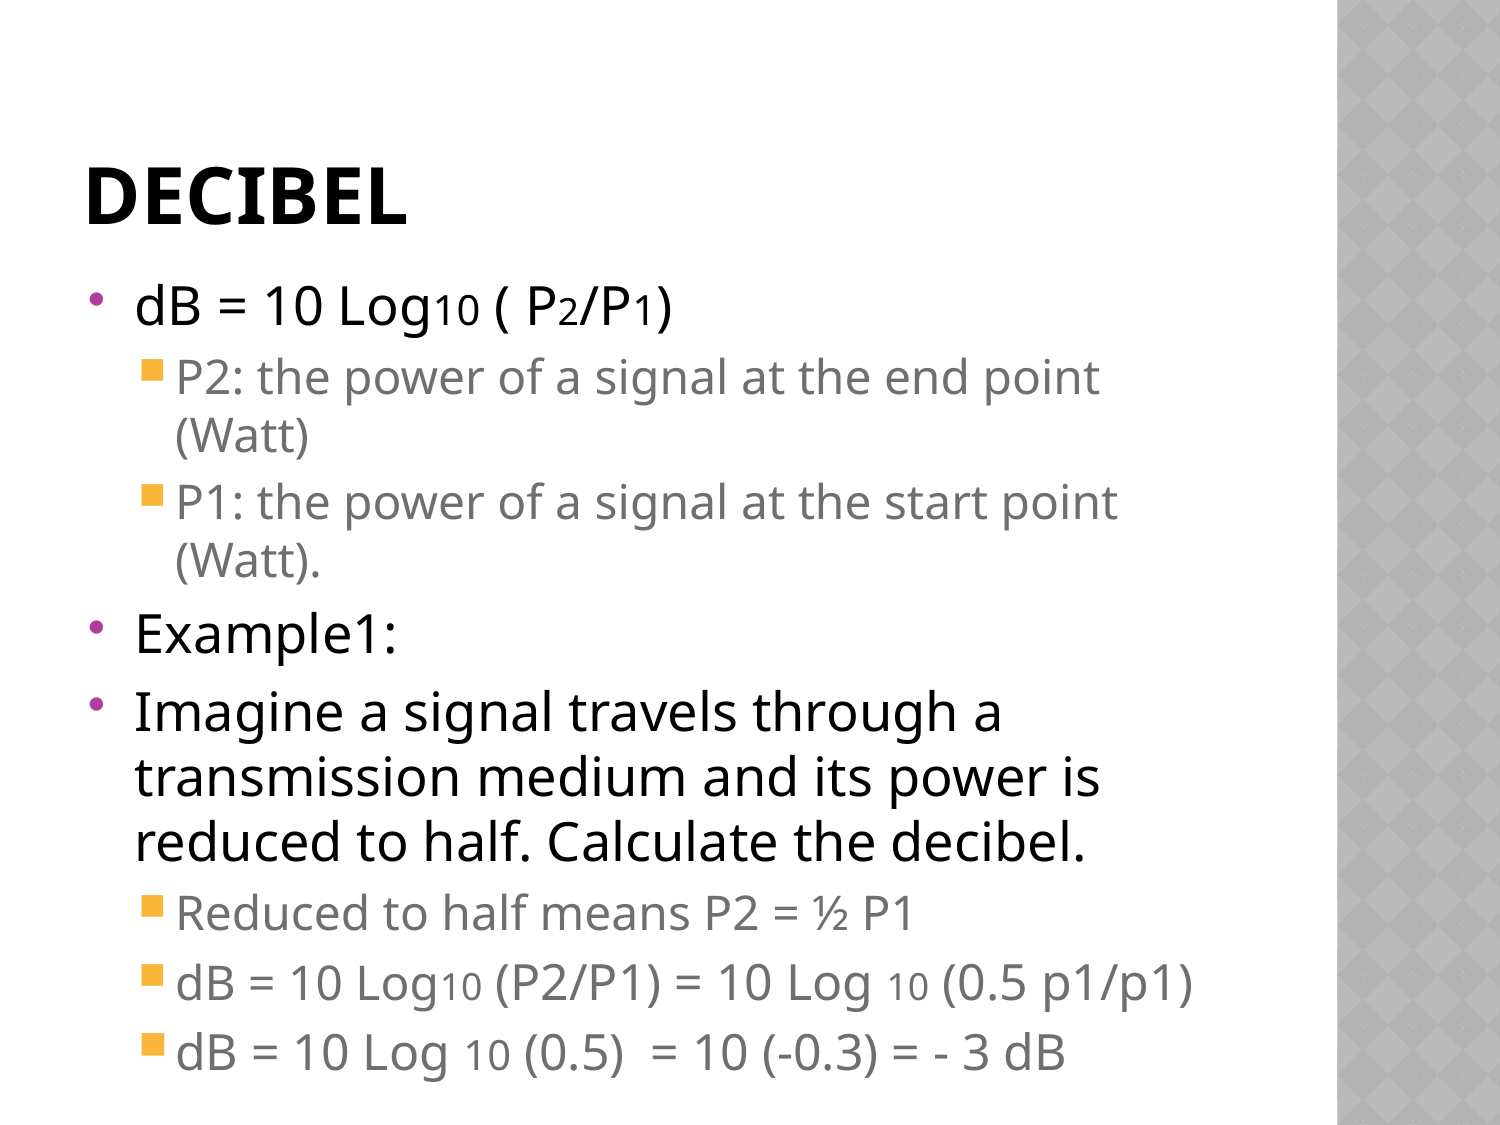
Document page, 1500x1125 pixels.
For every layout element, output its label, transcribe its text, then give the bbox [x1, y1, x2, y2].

list dB = 10 Log10 ( P2/P1) P2: the power of a signal at the end point (Watt) P1: the power of a signal at the start point (Watt). Example1: Imagine a signal travels through a transmission medium and its power is reduced to half. Calculate the decibel. Reduced to half means P2 = ½ P1 dB = 10 Log10 (P2/P1) = 10 Log 10 (0.5 p1/p1) dB = 10 Log 10 (0.5) = 10 (-0.3) = - 3 dB [75, 264, 1263, 1059]
title decibel [75, 52, 1263, 240]
